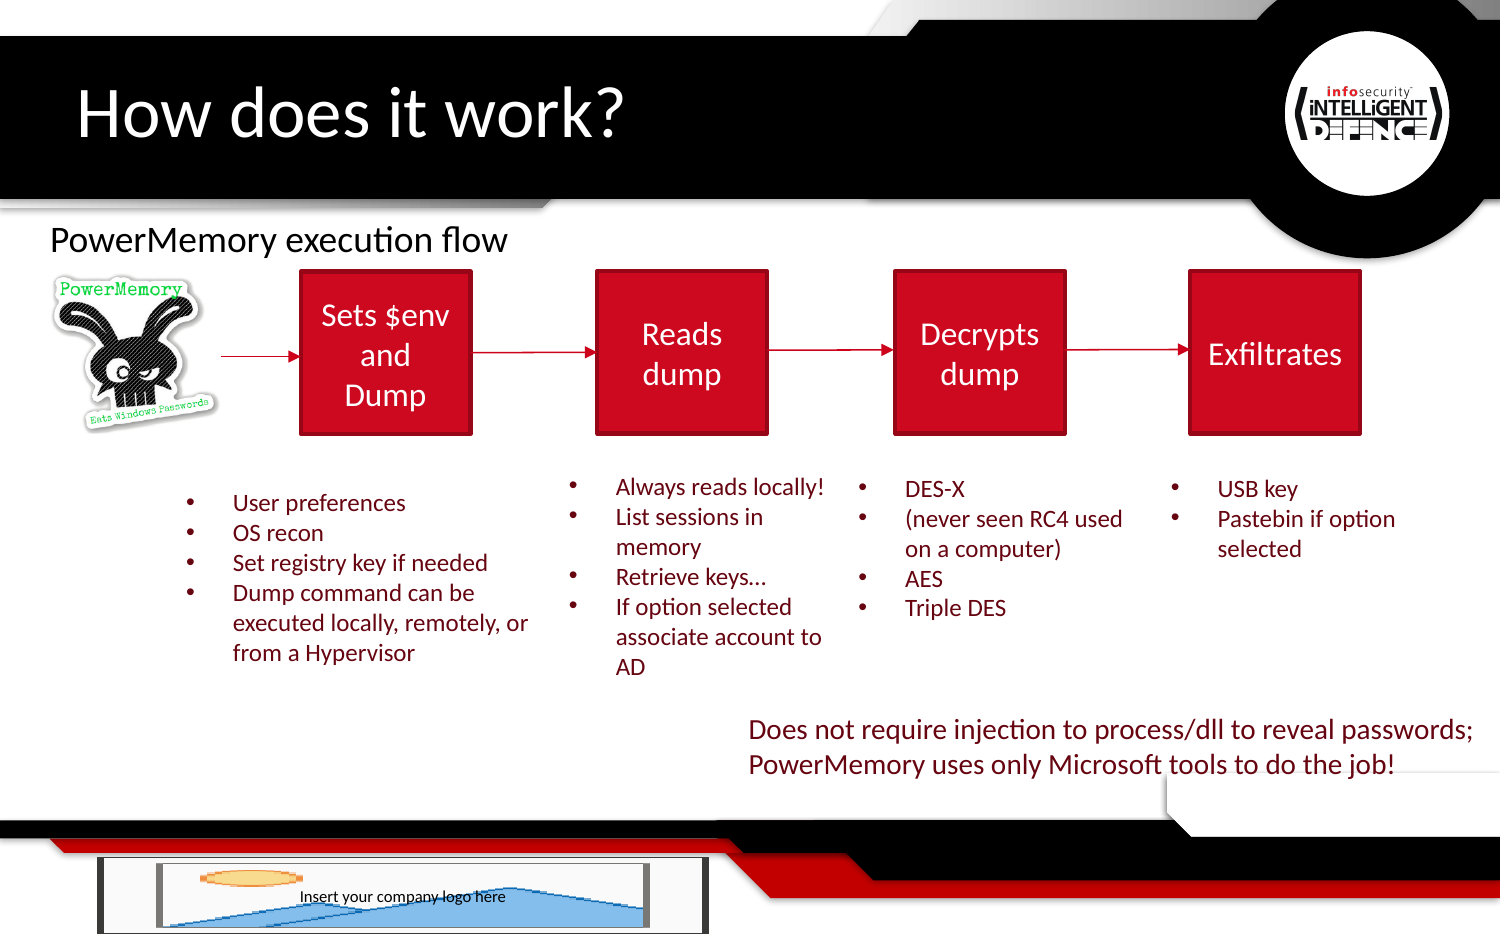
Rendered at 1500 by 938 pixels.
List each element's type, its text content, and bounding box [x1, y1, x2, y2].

picture [32, 263, 246, 437]
text_box Exfiltrates [1188, 269, 1362, 436]
text_box USB key Pastebin if option selected [1157, 464, 1469, 600]
text_box PowerMemory execution flow [35, 207, 524, 267]
picture [74, 853, 732, 938]
text_box Always reads locally! List sessions in memory Retrieve keys… If option selected associate account to AD [554, 462, 867, 688]
text_box User preferences OS recon Set registry key if needed Dump command can be executed locally, remotely, or from a Hypervisor [171, 479, 554, 674]
title How does it work? [76, 38, 1199, 195]
text_box Decrypts dump [893, 269, 1067, 436]
text_box Reads dump [595, 269, 769, 436]
text_box DES-X (never seen RC4 used on a computer) AES Triple DES [843, 464, 1157, 630]
text_box Sets $env and Dump [299, 269, 473, 436]
text_box Does not require injection to process/dll to reveal passwords; PowerMemory uses only Microsoft tools to do the job! [733, 702, 1500, 788]
